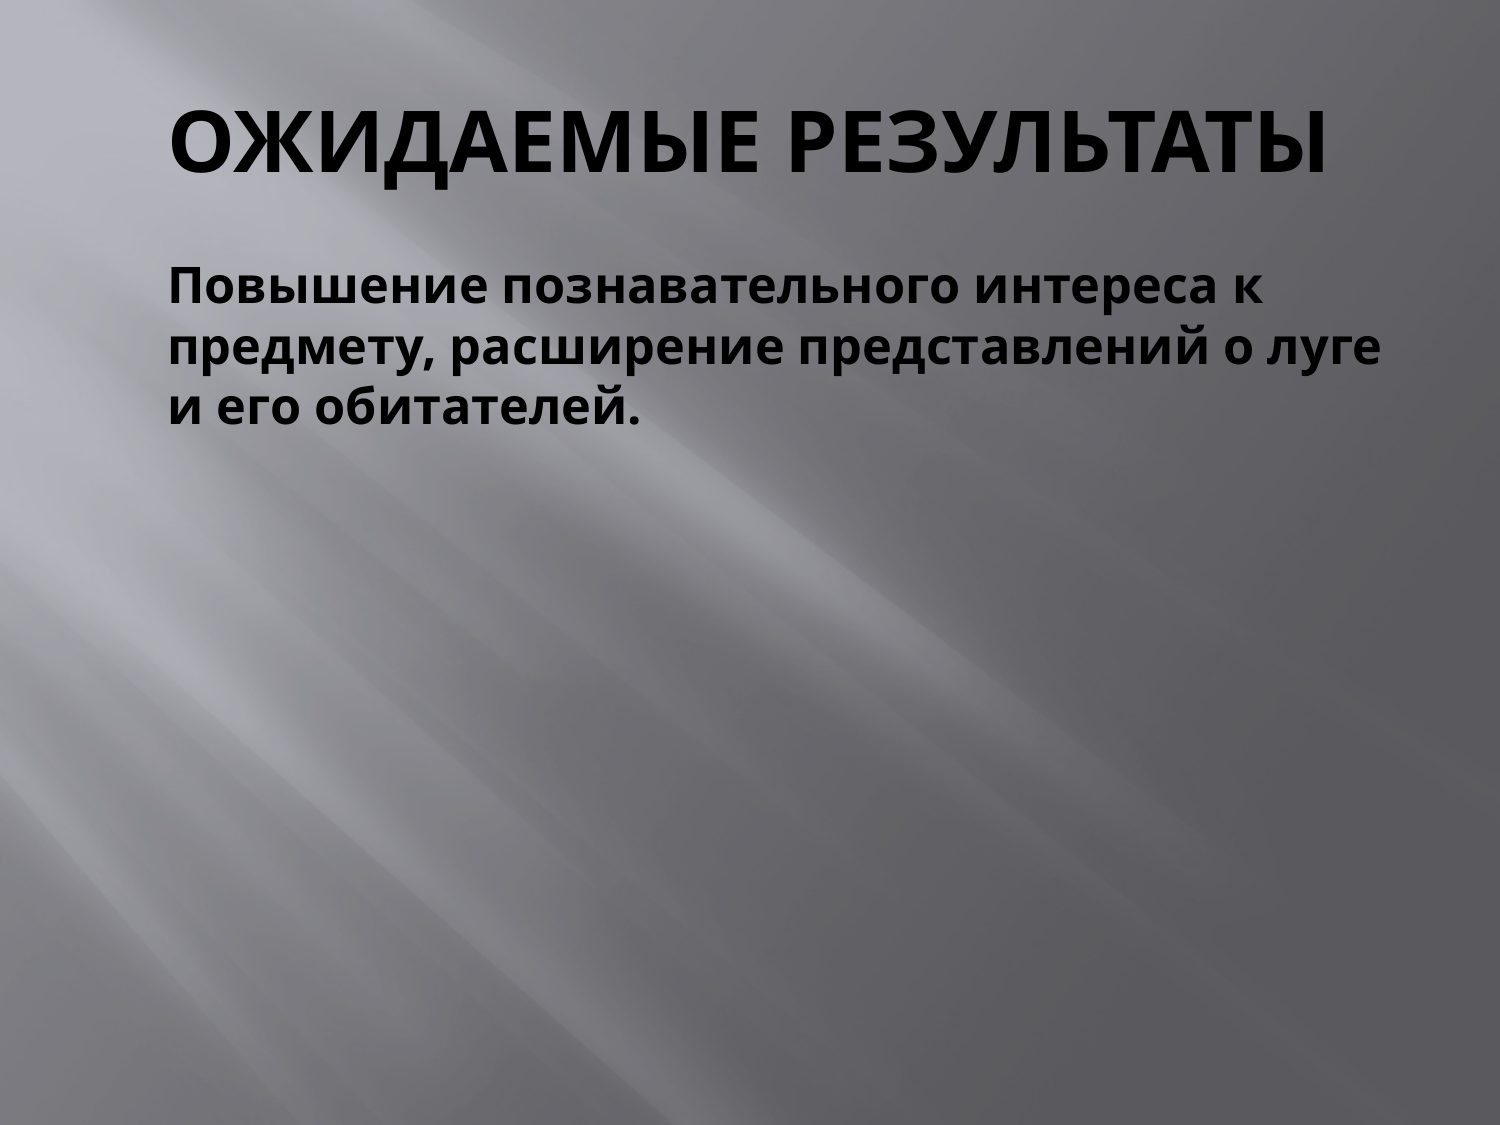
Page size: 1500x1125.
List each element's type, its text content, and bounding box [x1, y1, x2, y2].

title ОЖИДАЕМЫЕ РЕЗУЛЬТАТЫ [75, 45, 1425, 233]
text_box Повышение познавательного интереса к предмету, расширение представлений о луге и его обитателей. [152, 246, 1407, 503]
